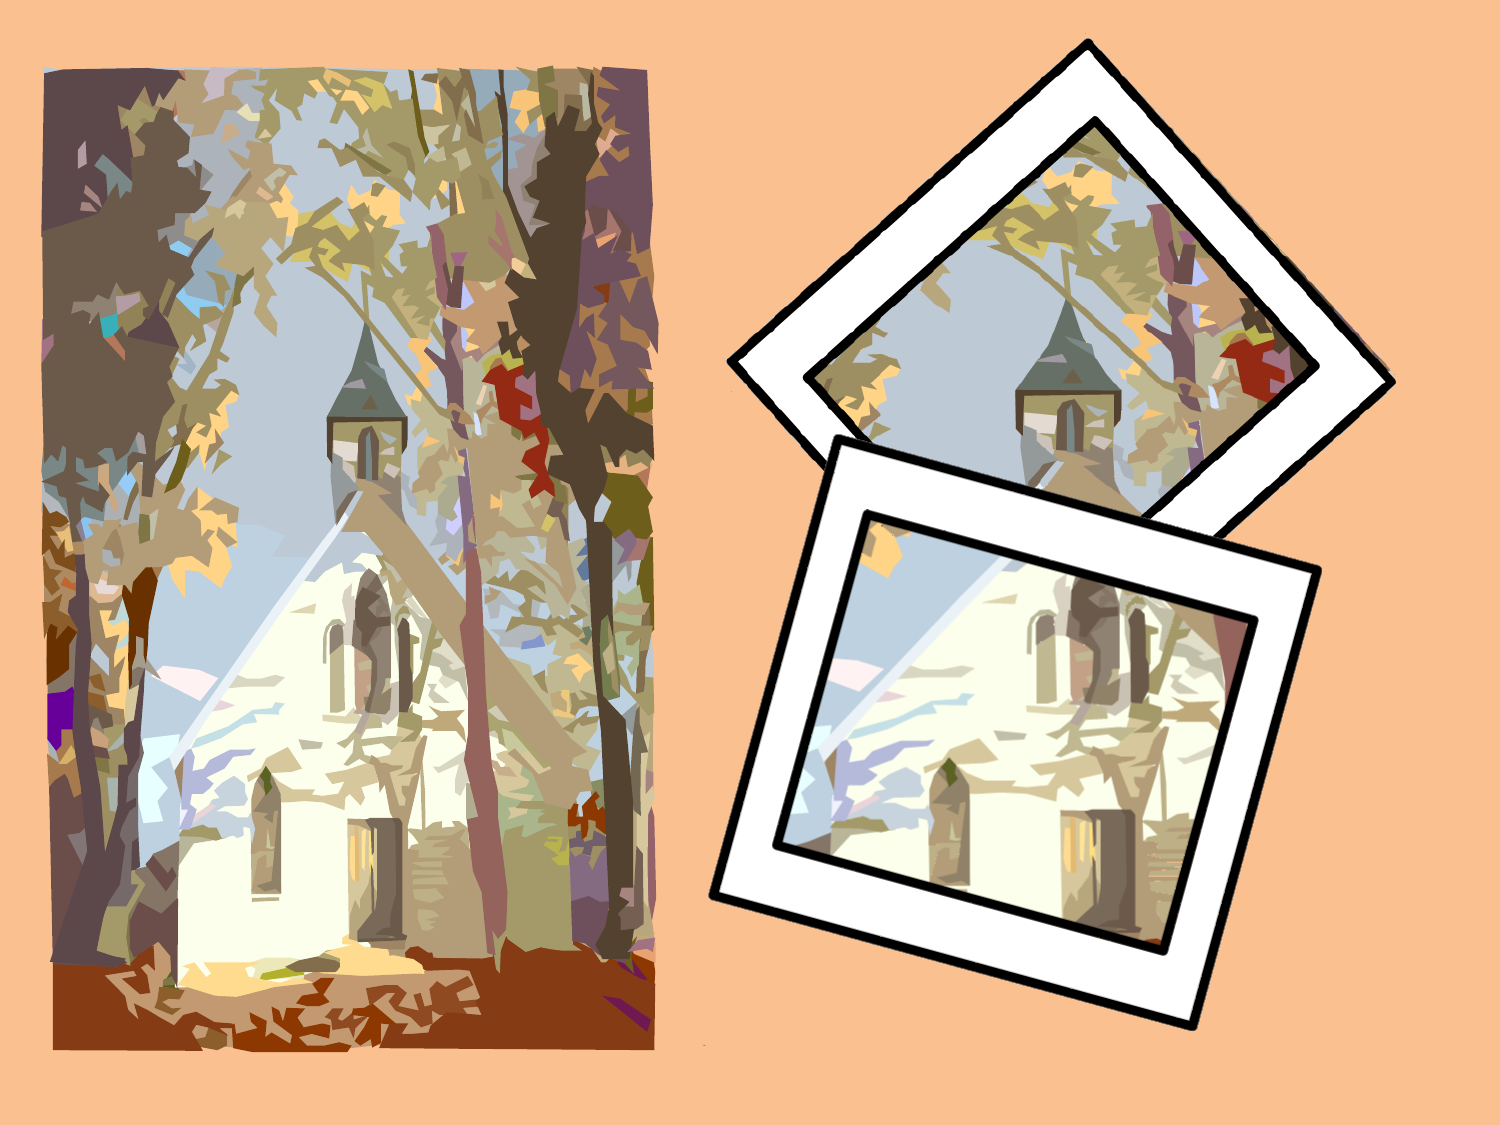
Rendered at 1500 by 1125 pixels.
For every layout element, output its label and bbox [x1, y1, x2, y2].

picture [41, 52, 669, 1066]
picture [702, 25, 1413, 1046]
